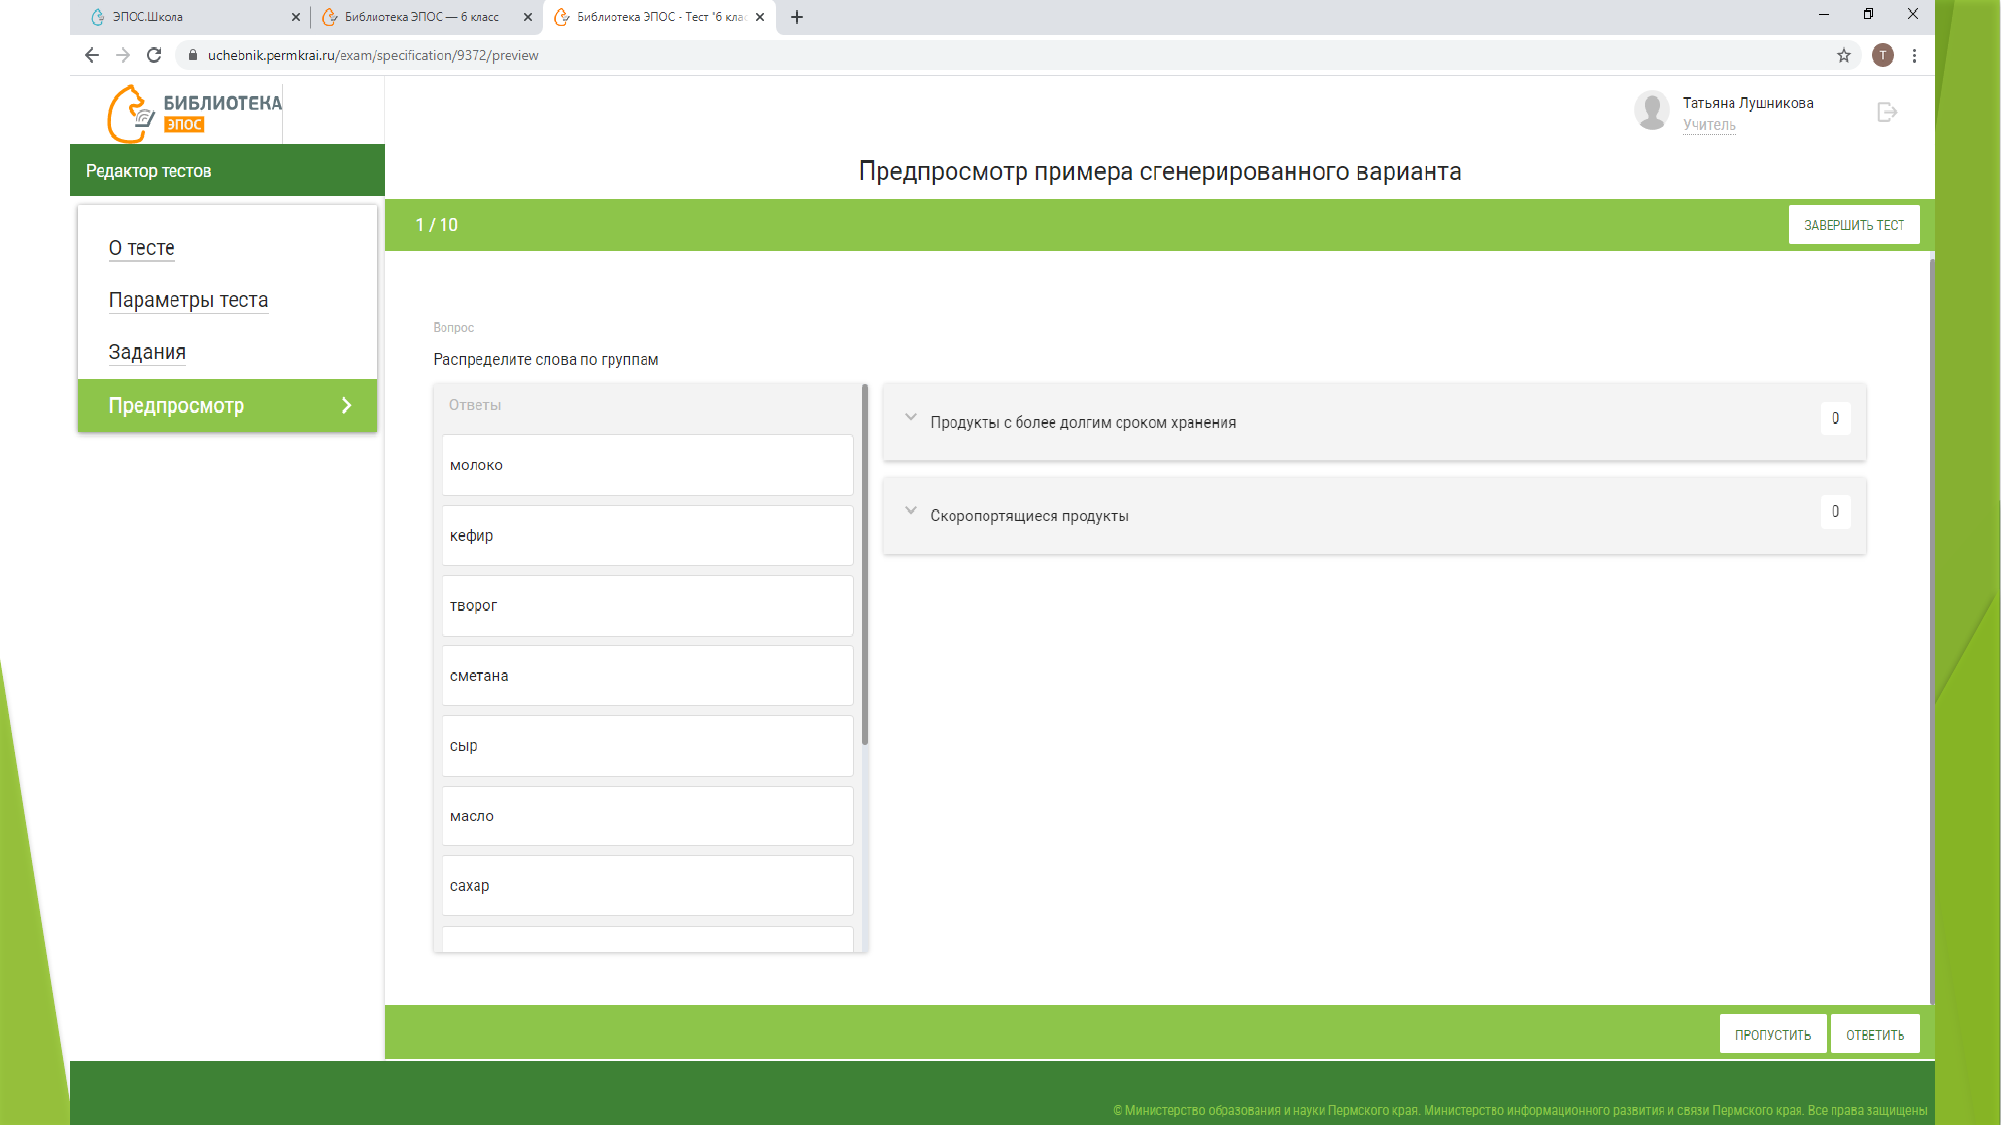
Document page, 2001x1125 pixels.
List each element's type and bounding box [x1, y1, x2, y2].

list [70, 0, 1936, 1125]
